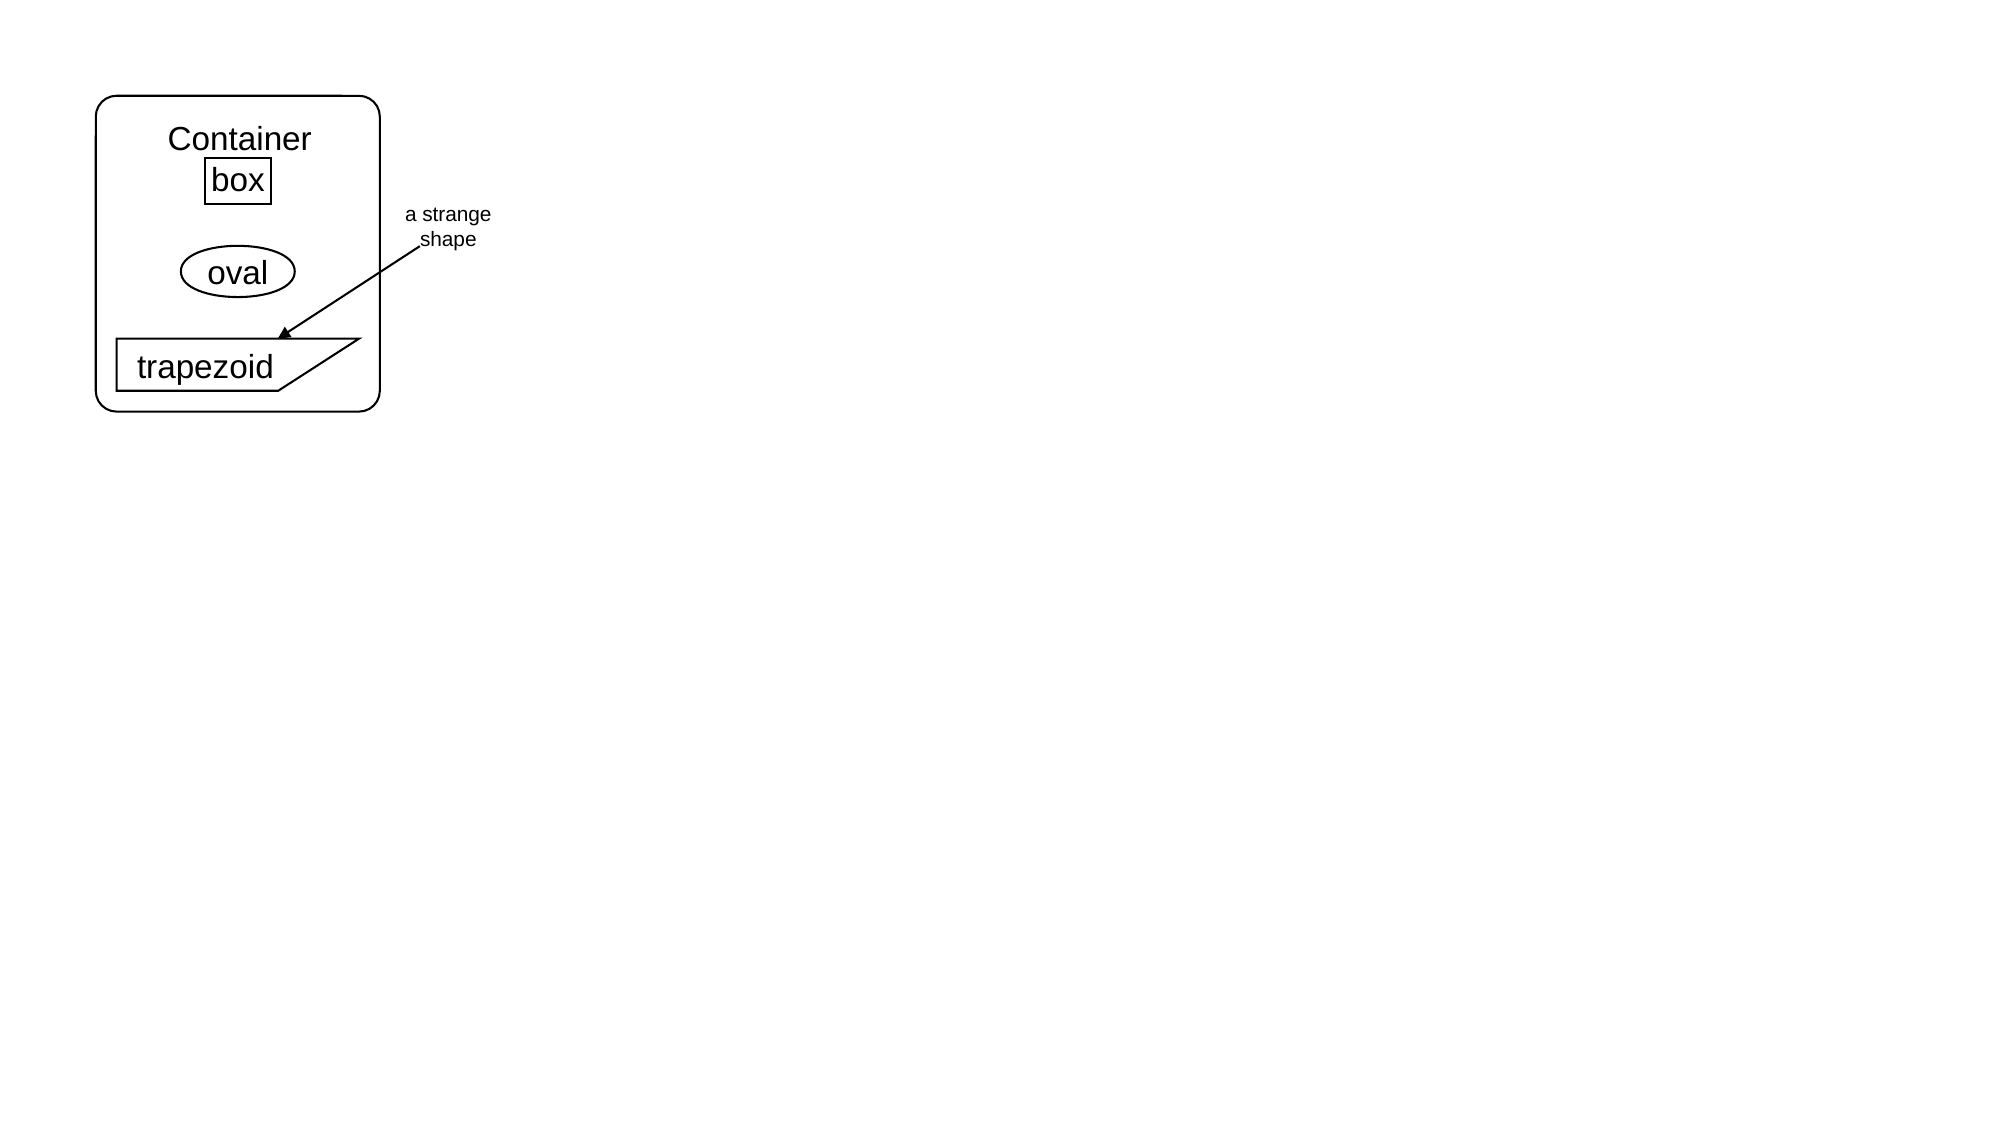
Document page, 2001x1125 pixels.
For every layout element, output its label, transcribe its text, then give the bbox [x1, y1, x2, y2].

text_box box [204, 158, 271, 205]
text_box [180, 251, 200, 292]
text_box trapezoid [130, 341, 281, 388]
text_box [277, 246, 420, 339]
text_box oval [200, 248, 275, 295]
text_box a strange shape [398, 200, 498, 255]
text_box Container [165, 118, 315, 157]
text_box [74, 74, 498, 434]
text_box [116, 338, 360, 392]
text_box [95, 95, 381, 413]
